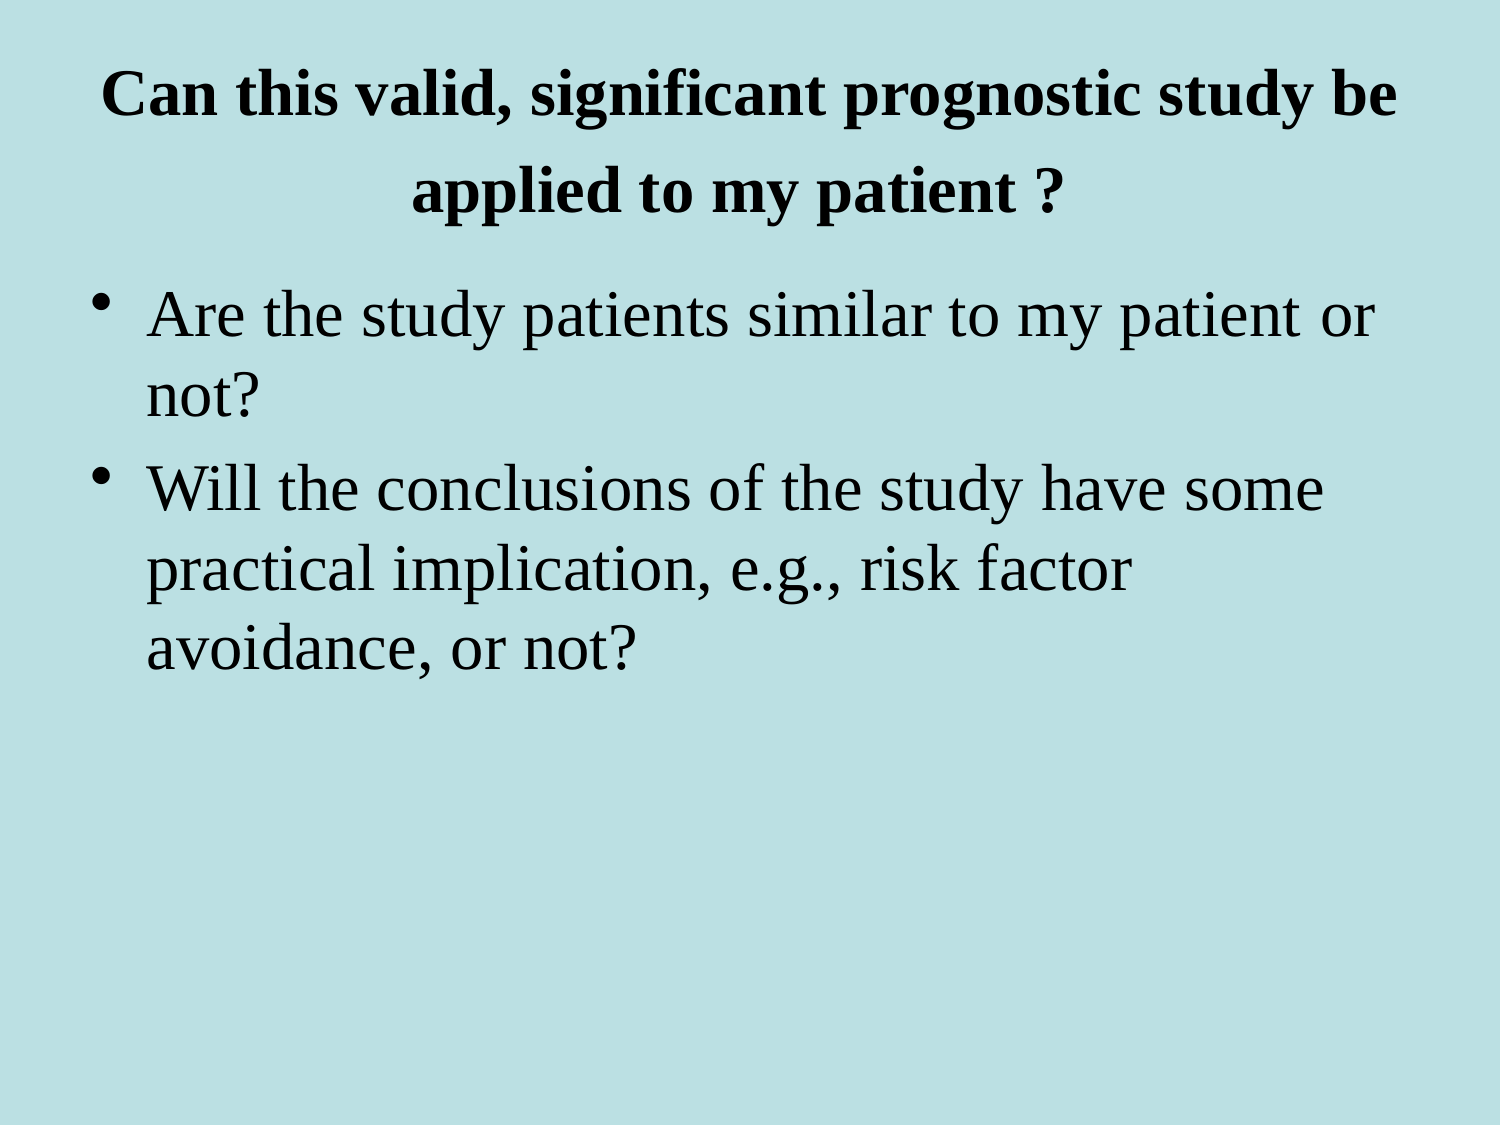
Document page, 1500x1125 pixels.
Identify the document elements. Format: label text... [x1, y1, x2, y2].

title Can this valid, significant prognostic study be applied to my patient ? [75, 45, 1425, 233]
list Are the study patients similar to my patient or not? Will the conclusions of the study have some practical implication, e.g., risk factor avoidance, or not? [75, 262, 1425, 1005]
